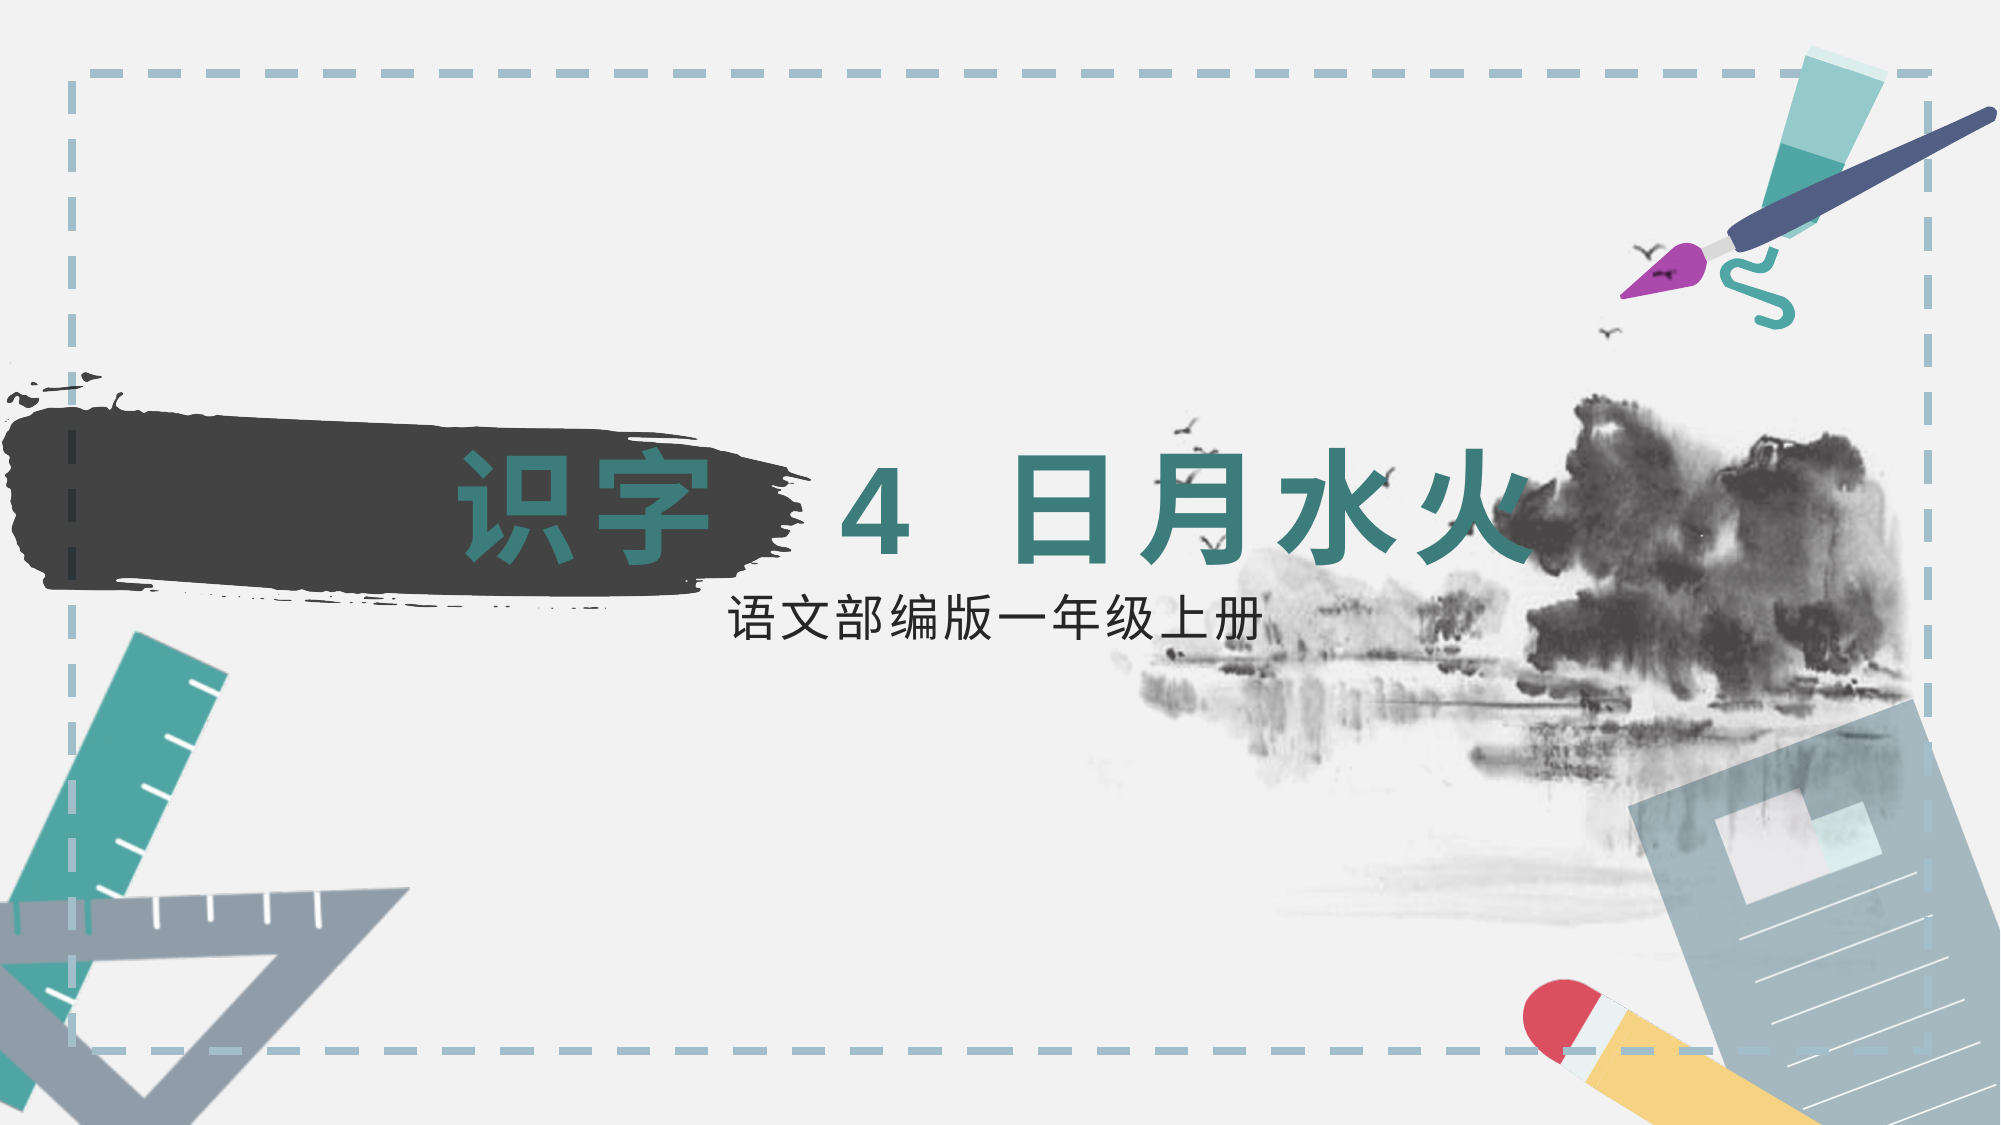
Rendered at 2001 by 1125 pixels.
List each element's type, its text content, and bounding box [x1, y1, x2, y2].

picture [0, 611, 410, 1125]
picture [1087, 239, 2001, 1125]
picture [2, 362, 811, 609]
title 识字 4 日月水火 [375, 351, 1087, 580]
text_box 语文部编版一年级上册 [375, 586, 1087, 783]
